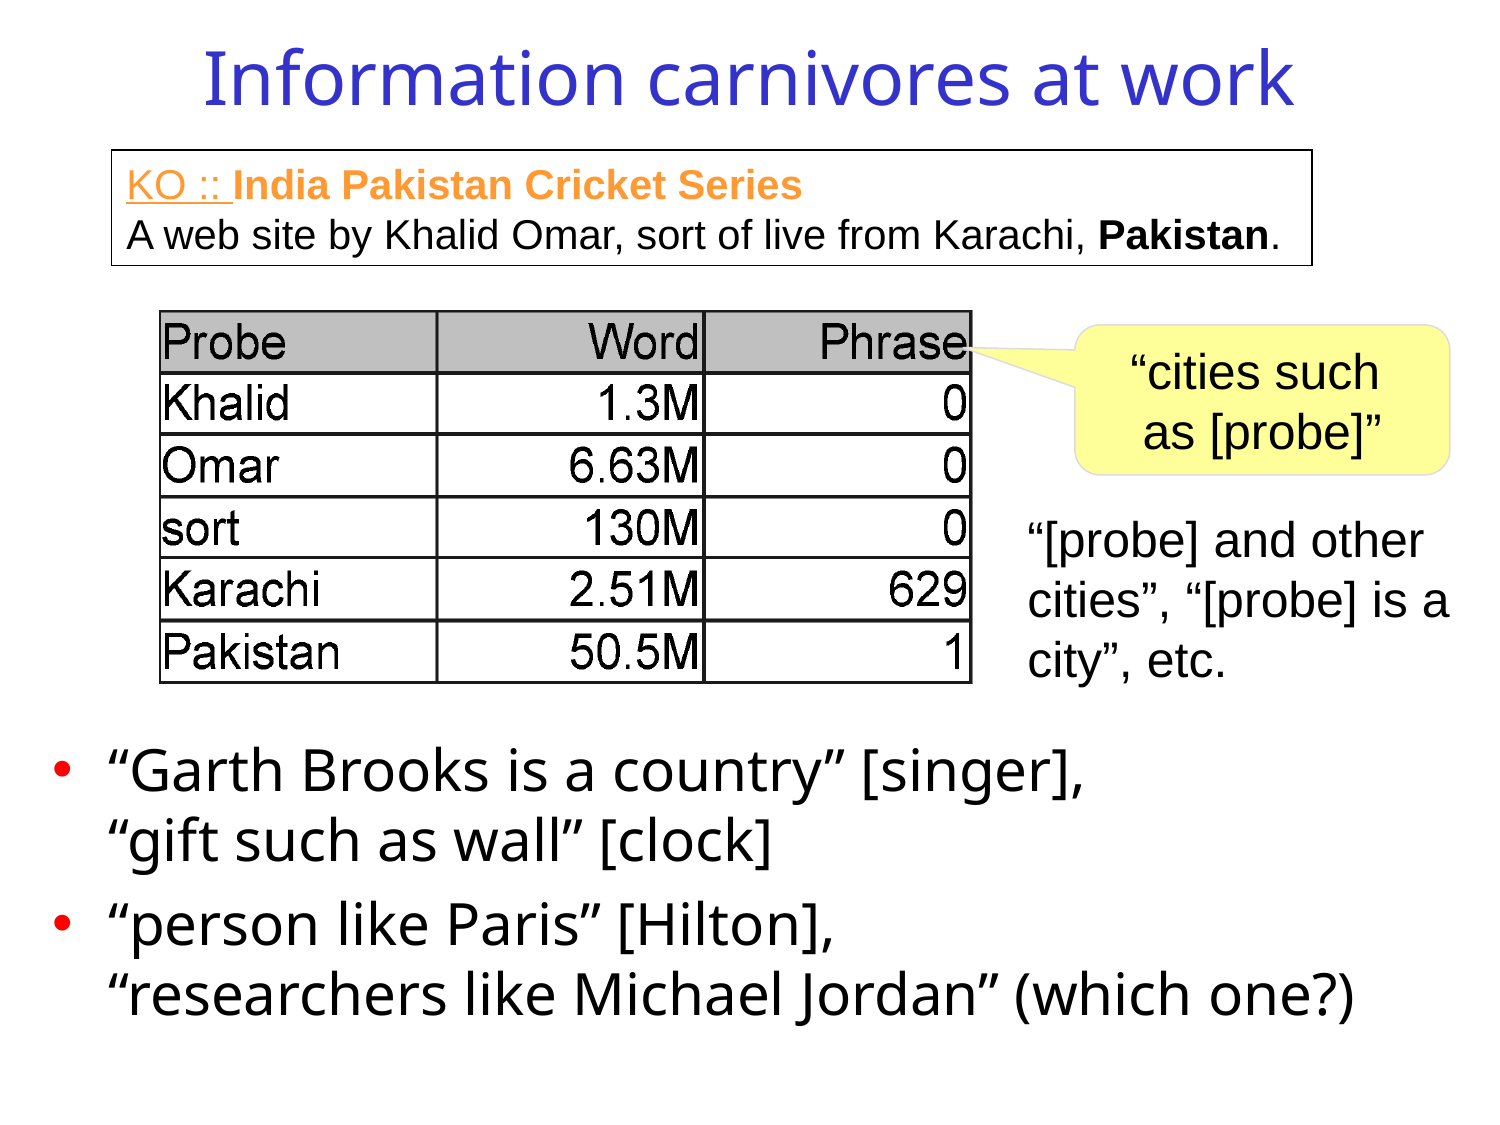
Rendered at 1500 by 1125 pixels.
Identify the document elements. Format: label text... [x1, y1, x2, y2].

text_box KO :: India Pakistan Cricket Series A web site by Khalid Omar, sort of live from Karachi, Pakistan. [111, 149, 1313, 266]
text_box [159, 310, 976, 685]
list “Garth Brooks is a country” [singer], “gift such as wall” [clock] “person like Paris” [Hilton], “researchers like Michael Jordan” (which one?) [37, 725, 1463, 1076]
text_box “[probe] and other cities”, “[probe] is a city”, etc. [1012, 499, 1465, 696]
text_box “cities such as [probe]” [979, 324, 1450, 475]
title Information carnivores at work [37, 29, 1463, 121]
